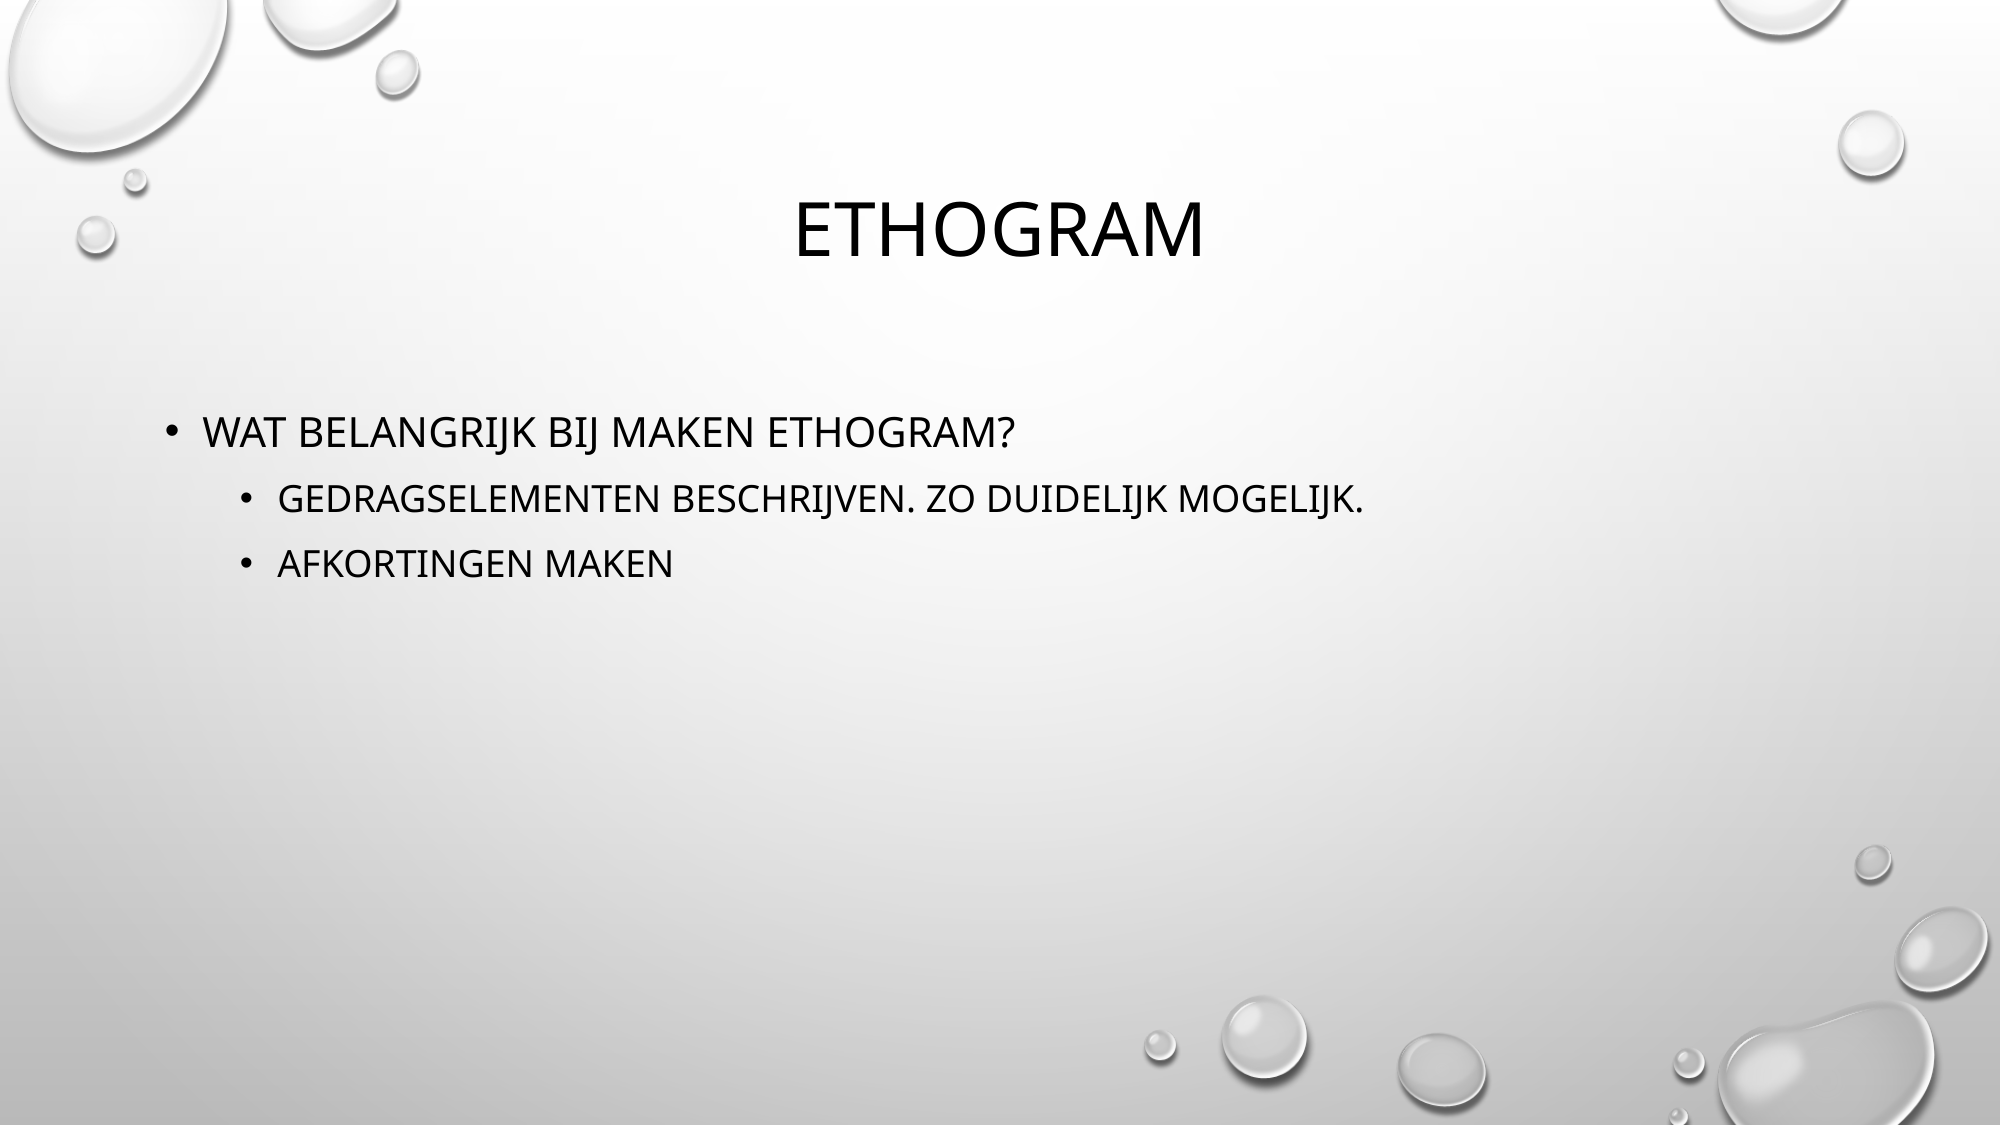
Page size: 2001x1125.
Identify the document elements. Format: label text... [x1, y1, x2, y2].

title ethogram [149, 101, 1851, 364]
list Wat belangrijk bij maken ethogram? Gedragselementen beschrijven. Zo duidelijk mogelijk. Afkortingen maken [149, 388, 1850, 950]
picture [0, 0, 2000, 1125]
